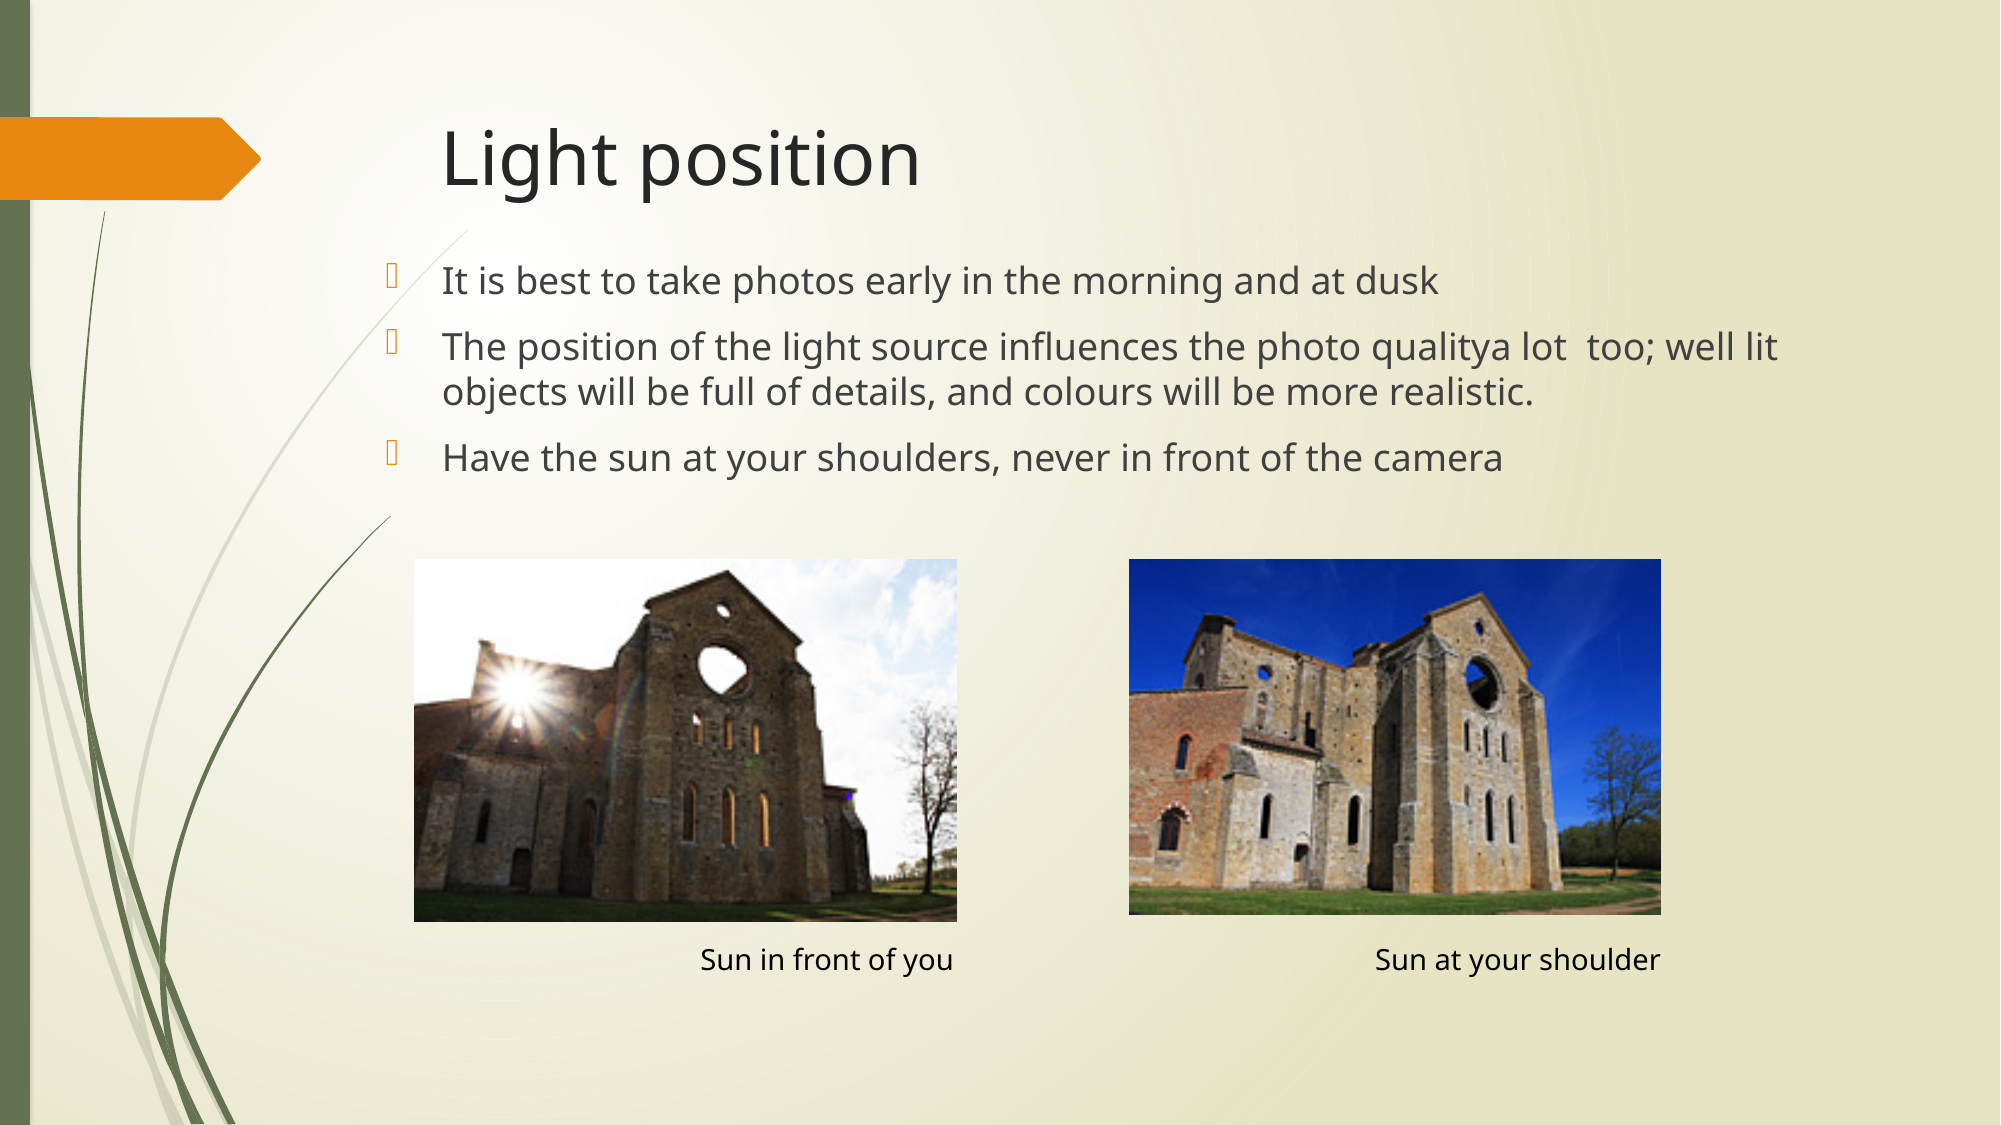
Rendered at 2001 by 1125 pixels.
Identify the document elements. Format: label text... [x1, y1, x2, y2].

picture [414, 559, 958, 922]
text_box Sun at your shoulder [1360, 934, 1698, 984]
picture [1128, 559, 1661, 915]
list It is best to take photos early in the morning and at dusk The position of the light source influences the photo qualitya lot too; well lit objects will be full of details, and colours will be more realistic. Have the sun at your shoulders, never in front of the camera [370, 249, 1834, 870]
title Light position [425, 102, 1888, 313]
text_box Sun in front of you [685, 934, 1005, 984]
